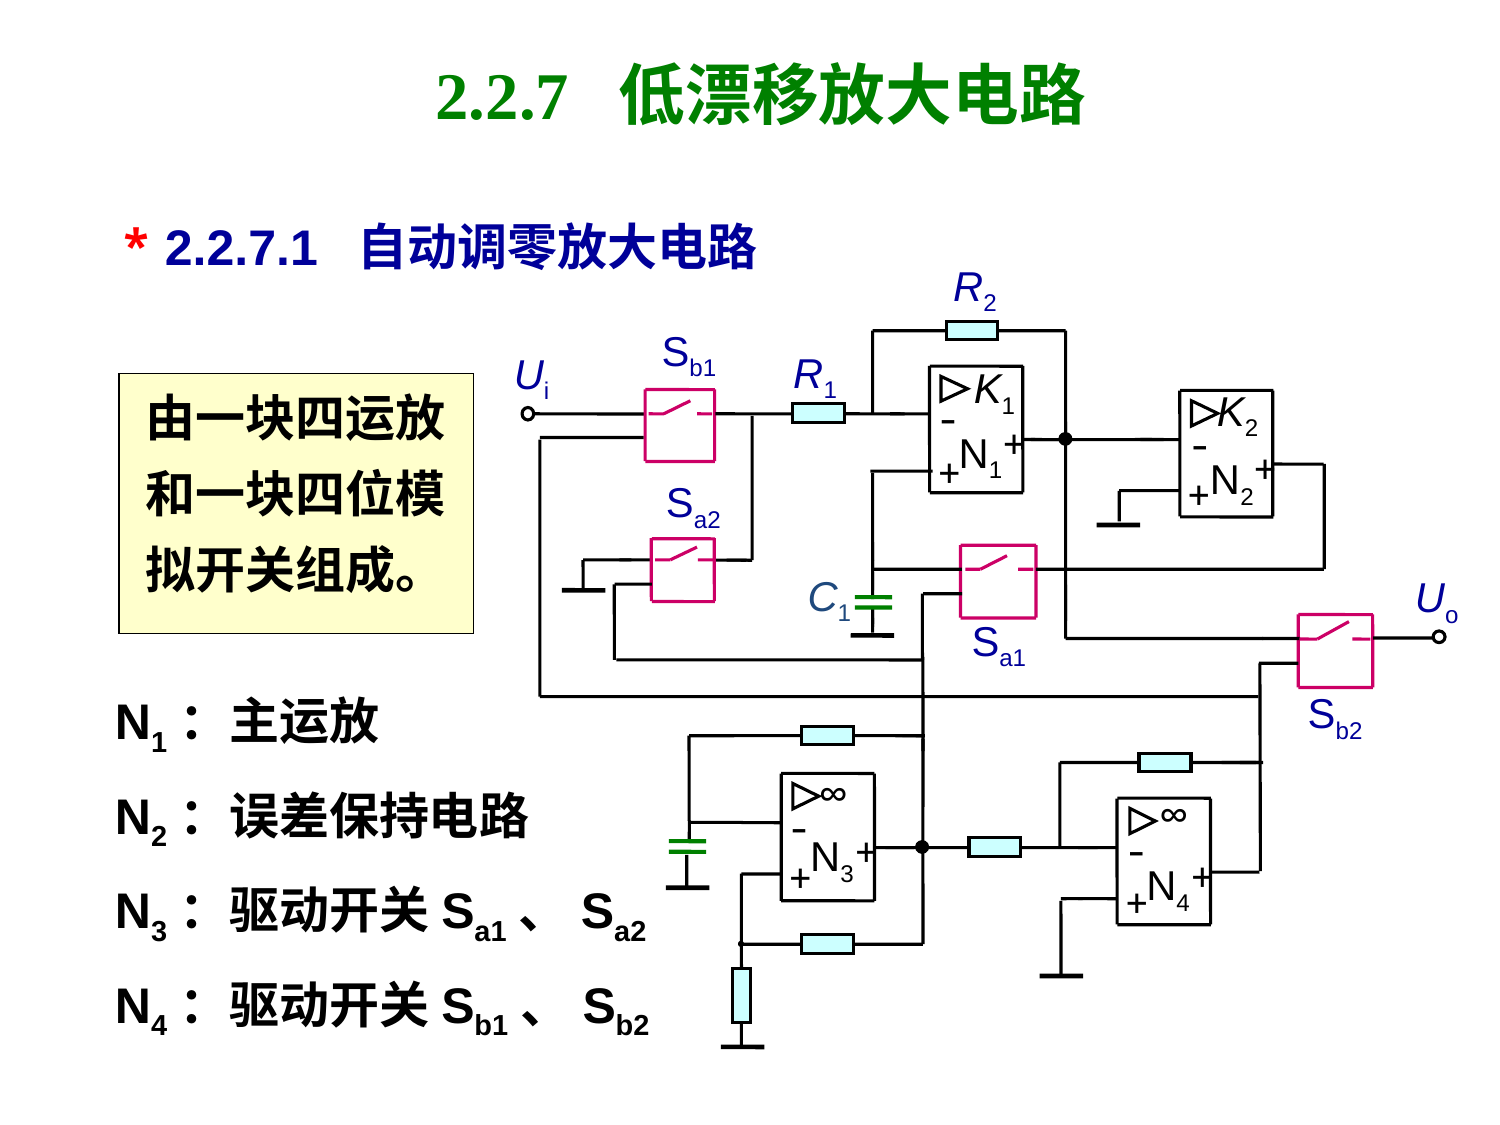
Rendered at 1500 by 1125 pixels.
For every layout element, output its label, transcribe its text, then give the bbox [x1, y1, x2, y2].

text_box N1：主运放 [100, 668, 508, 763]
text_box N4：驱动开关Sb1、Sb2 [100, 952, 508, 1049]
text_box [513, 259, 1480, 1048]
text_box N2：误差保持电路 [100, 763, 508, 857]
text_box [118, 373, 486, 634]
text_box N3：驱动开关Sa1、Sa2 [100, 857, 508, 952]
text_box * 2.2.7.1 自动调零放大电路 [106, 196, 1437, 338]
title 2.2.7 低漂移放大电路 [68, 44, 1420, 233]
